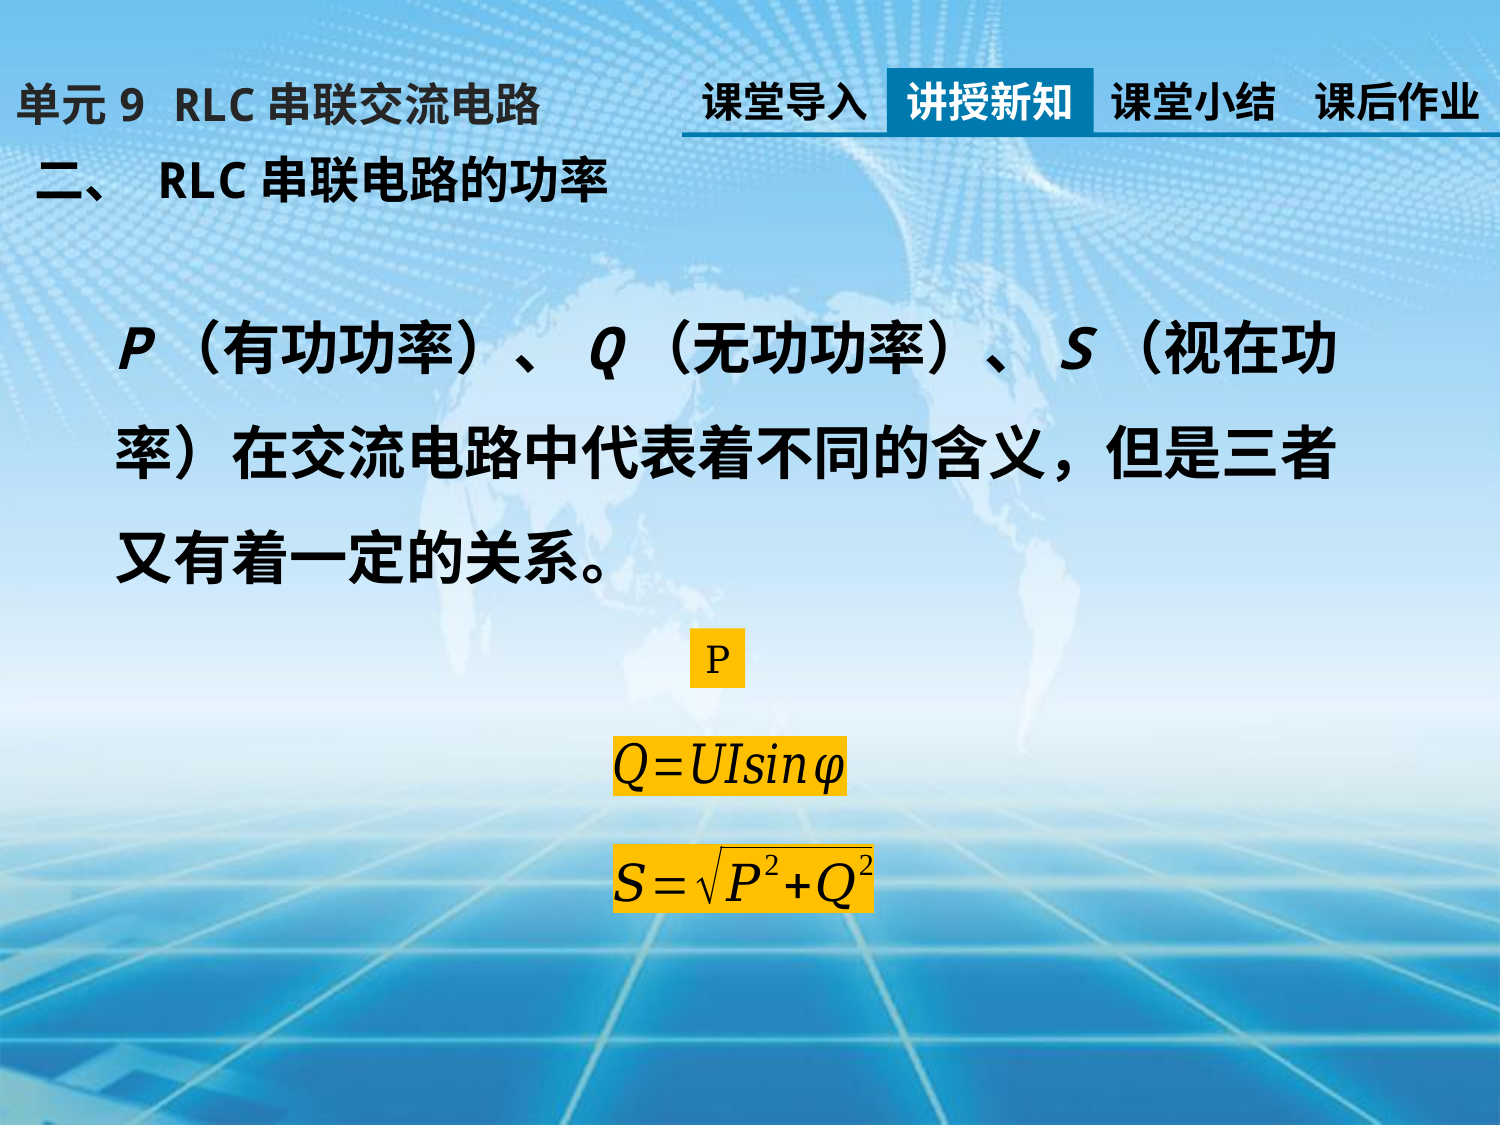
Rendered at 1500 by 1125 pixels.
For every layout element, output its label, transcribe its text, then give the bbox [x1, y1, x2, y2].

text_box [1, 67, 1500, 139]
text_box 二、 RLC串联电路的功率 [19, 139, 1055, 206]
picture [0, 0, 1500, 1125]
text_box P（有功功率）、Q（无功功率）、S（视在功率）在交流电路中代表着不同的含义，但是三者又有着一定的关系。 [100, 268, 1368, 599]
